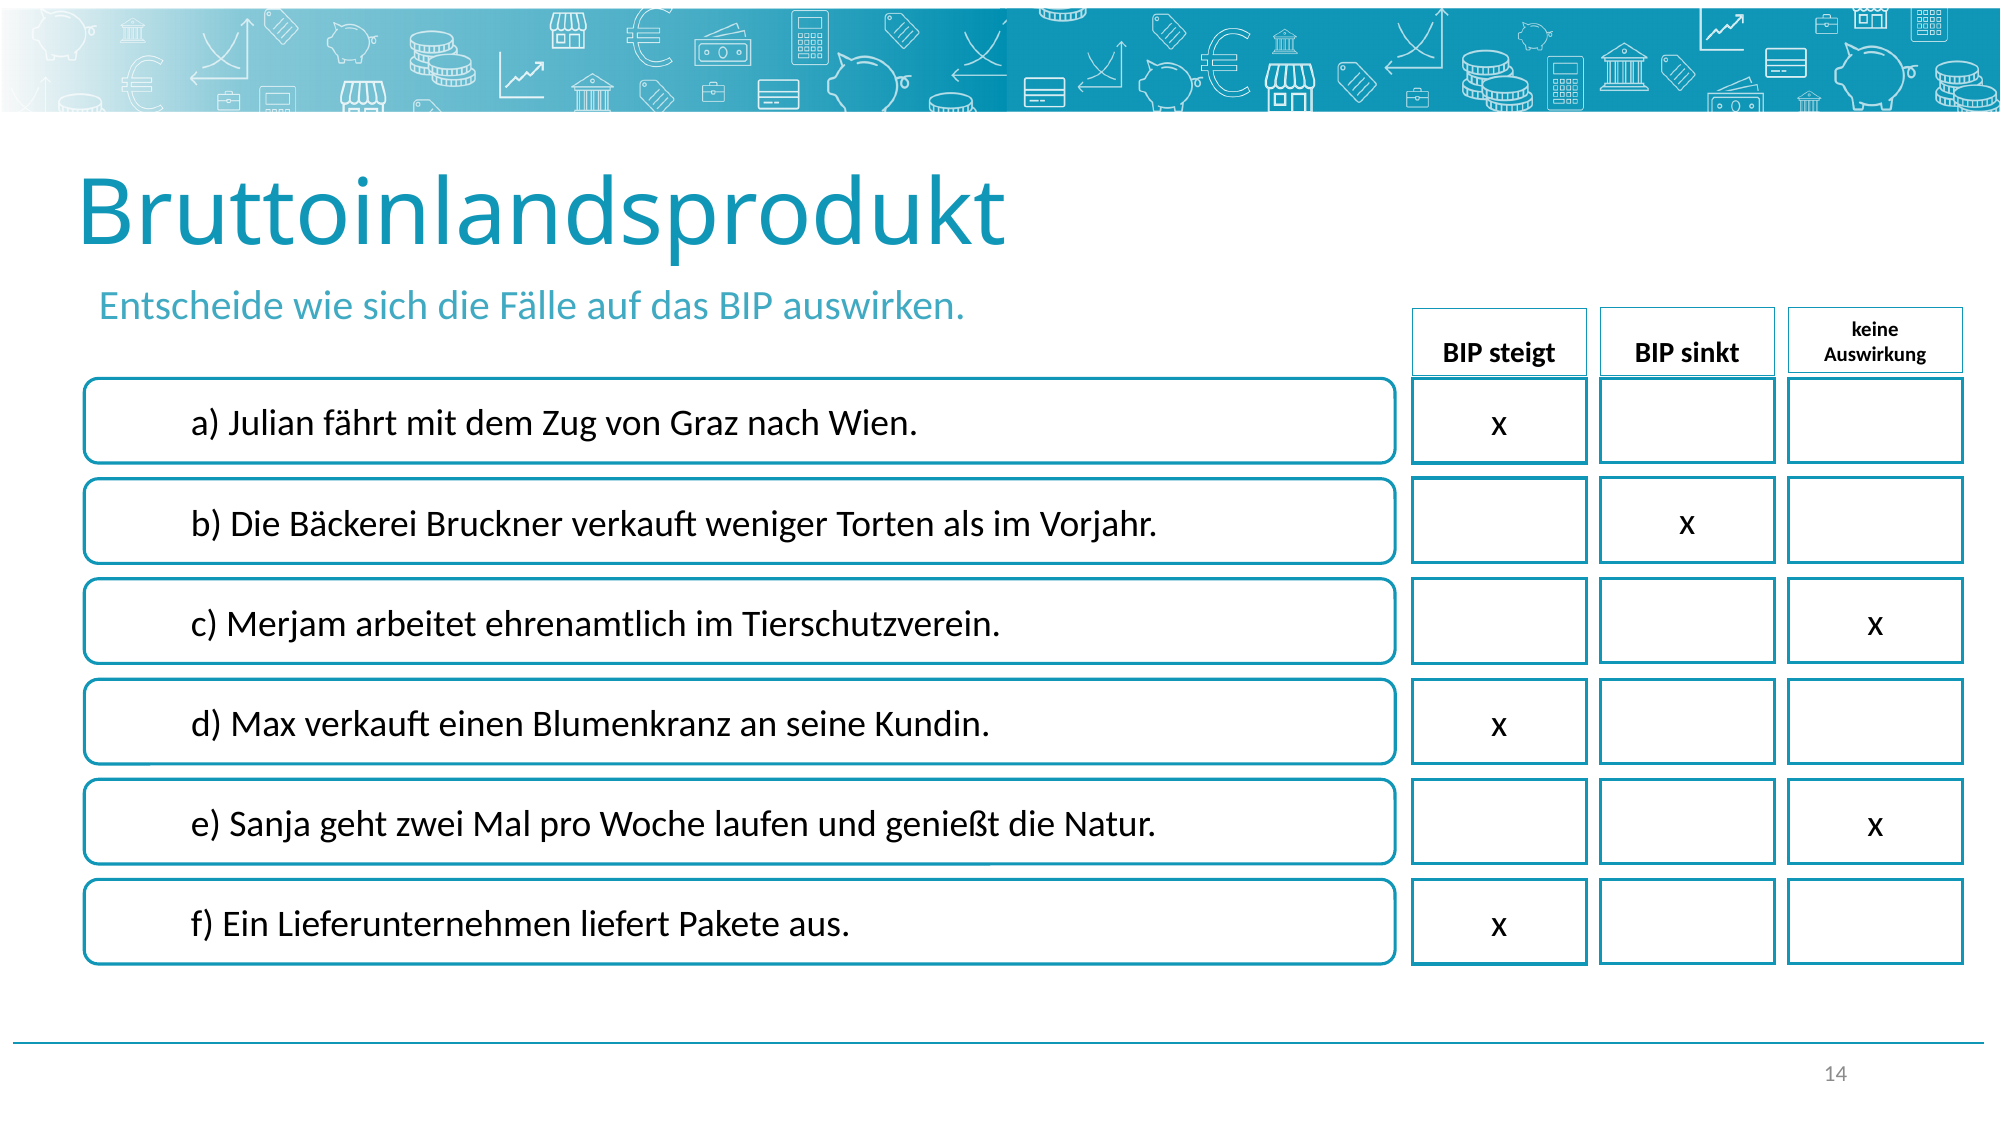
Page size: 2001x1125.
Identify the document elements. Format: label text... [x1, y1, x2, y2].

text_box [1411, 477, 1587, 563]
slide_number 14 [1412, 1042, 1863, 1103]
text_box [1411, 778, 1587, 865]
text_box [1787, 477, 1963, 563]
text_box x [1599, 477, 1775, 563]
text_box Entscheide wie sich die Fälle auf das BIP auswirken. [84, 270, 1022, 335]
picture [970, 99, 974, 109]
text_box BIP sinkt [1600, 307, 1775, 376]
picture [1, 8, 964, 112]
text_box keine Auswirkung [1788, 307, 1963, 373]
text_box [1599, 577, 1775, 664]
text_box e) Sanja geht zwei Mal pro Woche laufen und genießt die Natur. [83, 778, 1397, 866]
text_box [1599, 778, 1775, 865]
text_box [1599, 377, 1775, 464]
text_box x [1411, 378, 1587, 464]
text_box x [1411, 879, 1587, 965]
text_box x [1411, 678, 1587, 765]
text_box BIP steigt [1412, 308, 1587, 376]
text_box c) Merjam arbeitet ehrenamtlich im Tierschutzverein. [83, 577, 1397, 665]
text_box [1787, 678, 1963, 765]
picture [1006, 8, 2001, 112]
text_box x [1787, 778, 1963, 865]
text_box f) Ein Lieferunternehmen liefert Pakete aus. [83, 878, 1397, 966]
text_box [1787, 377, 1963, 464]
text_box [1599, 878, 1775, 965]
text_box b) Die Bäckerei Bruckner verkauft weniger Torten als im Vorjahr. [83, 477, 1397, 565]
text_box [1599, 678, 1775, 765]
text_box a) Julian fährt mit dem Zug von Graz nach Wien. [83, 377, 1397, 465]
text_box [1787, 878, 1963, 965]
text_box x [1787, 577, 1963, 664]
text_box d) Max verkauft einen Blumenkranz an seine Kundin. [83, 678, 1397, 765]
text_box [1411, 578, 1587, 664]
title Bruttoinlandsprodukt [60, 131, 1786, 298]
